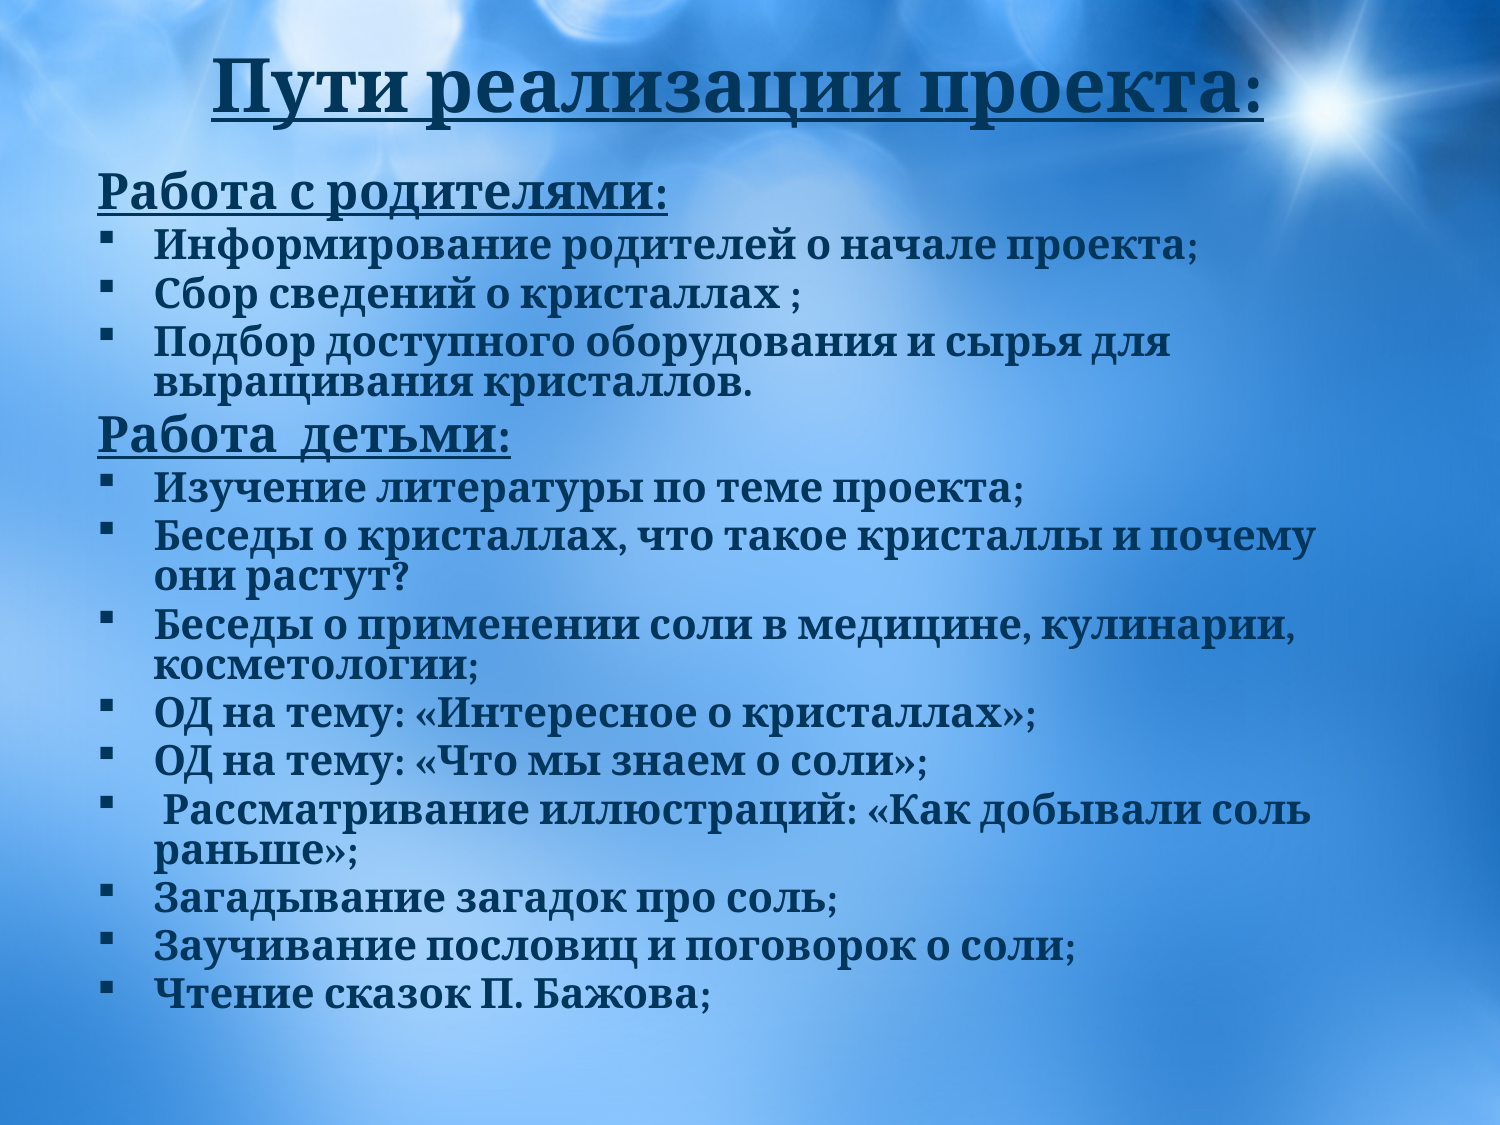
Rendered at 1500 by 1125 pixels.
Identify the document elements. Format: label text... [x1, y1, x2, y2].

list Работа с родителями: Информирование родителей о начале проекта; Сбор сведений о кристаллах ; Подбор доступного оборудования и сырья для выращивания кристаллов. Работа детьми: Изучение литературы по теме проекта; Беседы о кристаллах, что такое кристаллы и почему они растут? Беседы о применении соли в медицине, кулинарии, косметологии; ОД на тему: «Интересное о кристаллах»; ОД на тему: «Что мы знаем о соли»; Рассматривание иллюстраций: «Как добывали соль раньше»; Загадывание загадок про соль; Заучивание пословиц и поговорок о соли; Чтение сказок П. Бажова; [81, 163, 1348, 1079]
picture [0, 0, 1500, 1125]
title Пути реализации проекта: [24, 24, 1451, 141]
